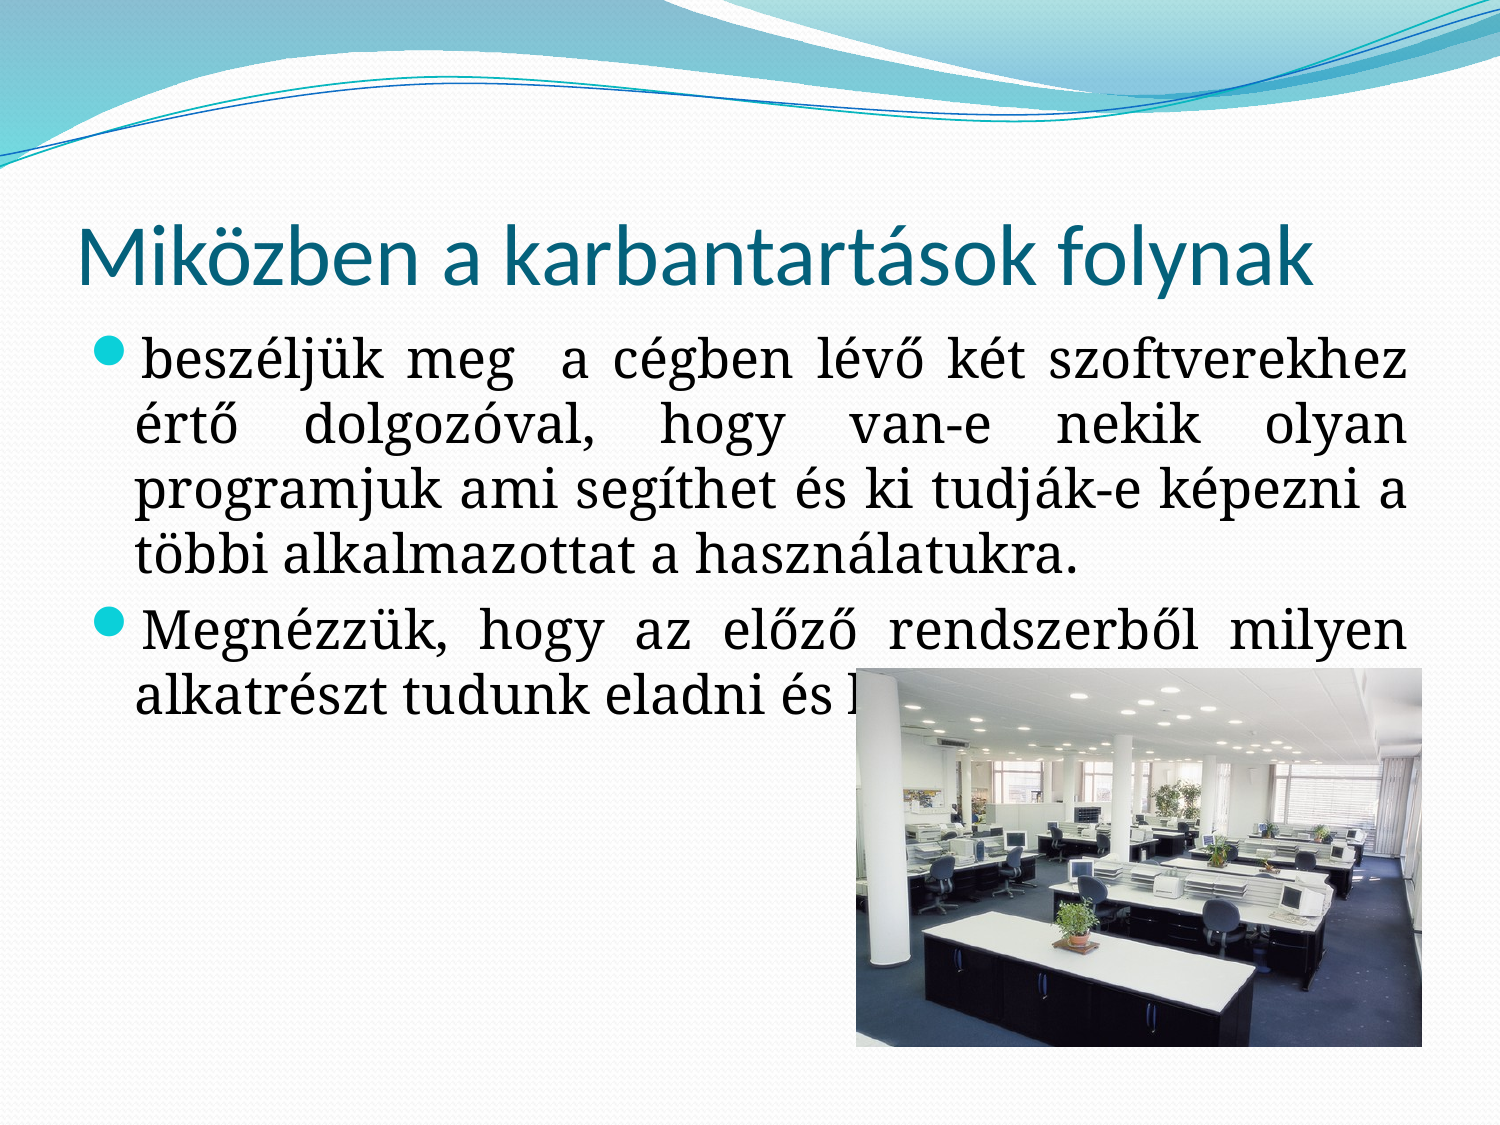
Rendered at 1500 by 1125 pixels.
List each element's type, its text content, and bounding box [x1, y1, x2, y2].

picture [856, 668, 1422, 1047]
list beszéljük meg a cégben lévő két szoftverekhez értő dolgozóval, hogy van-e nekik olyan programjuk ami segíthet és ki tudják-e képezni a többi alkalmazottat a használatukra. Megnézzük, hogy az előző rendszerből milyen alkatrészt tudunk eladni és hol. [75, 317, 1425, 1038]
title Miközben a karbantartások folynak [75, 115, 1425, 303]
